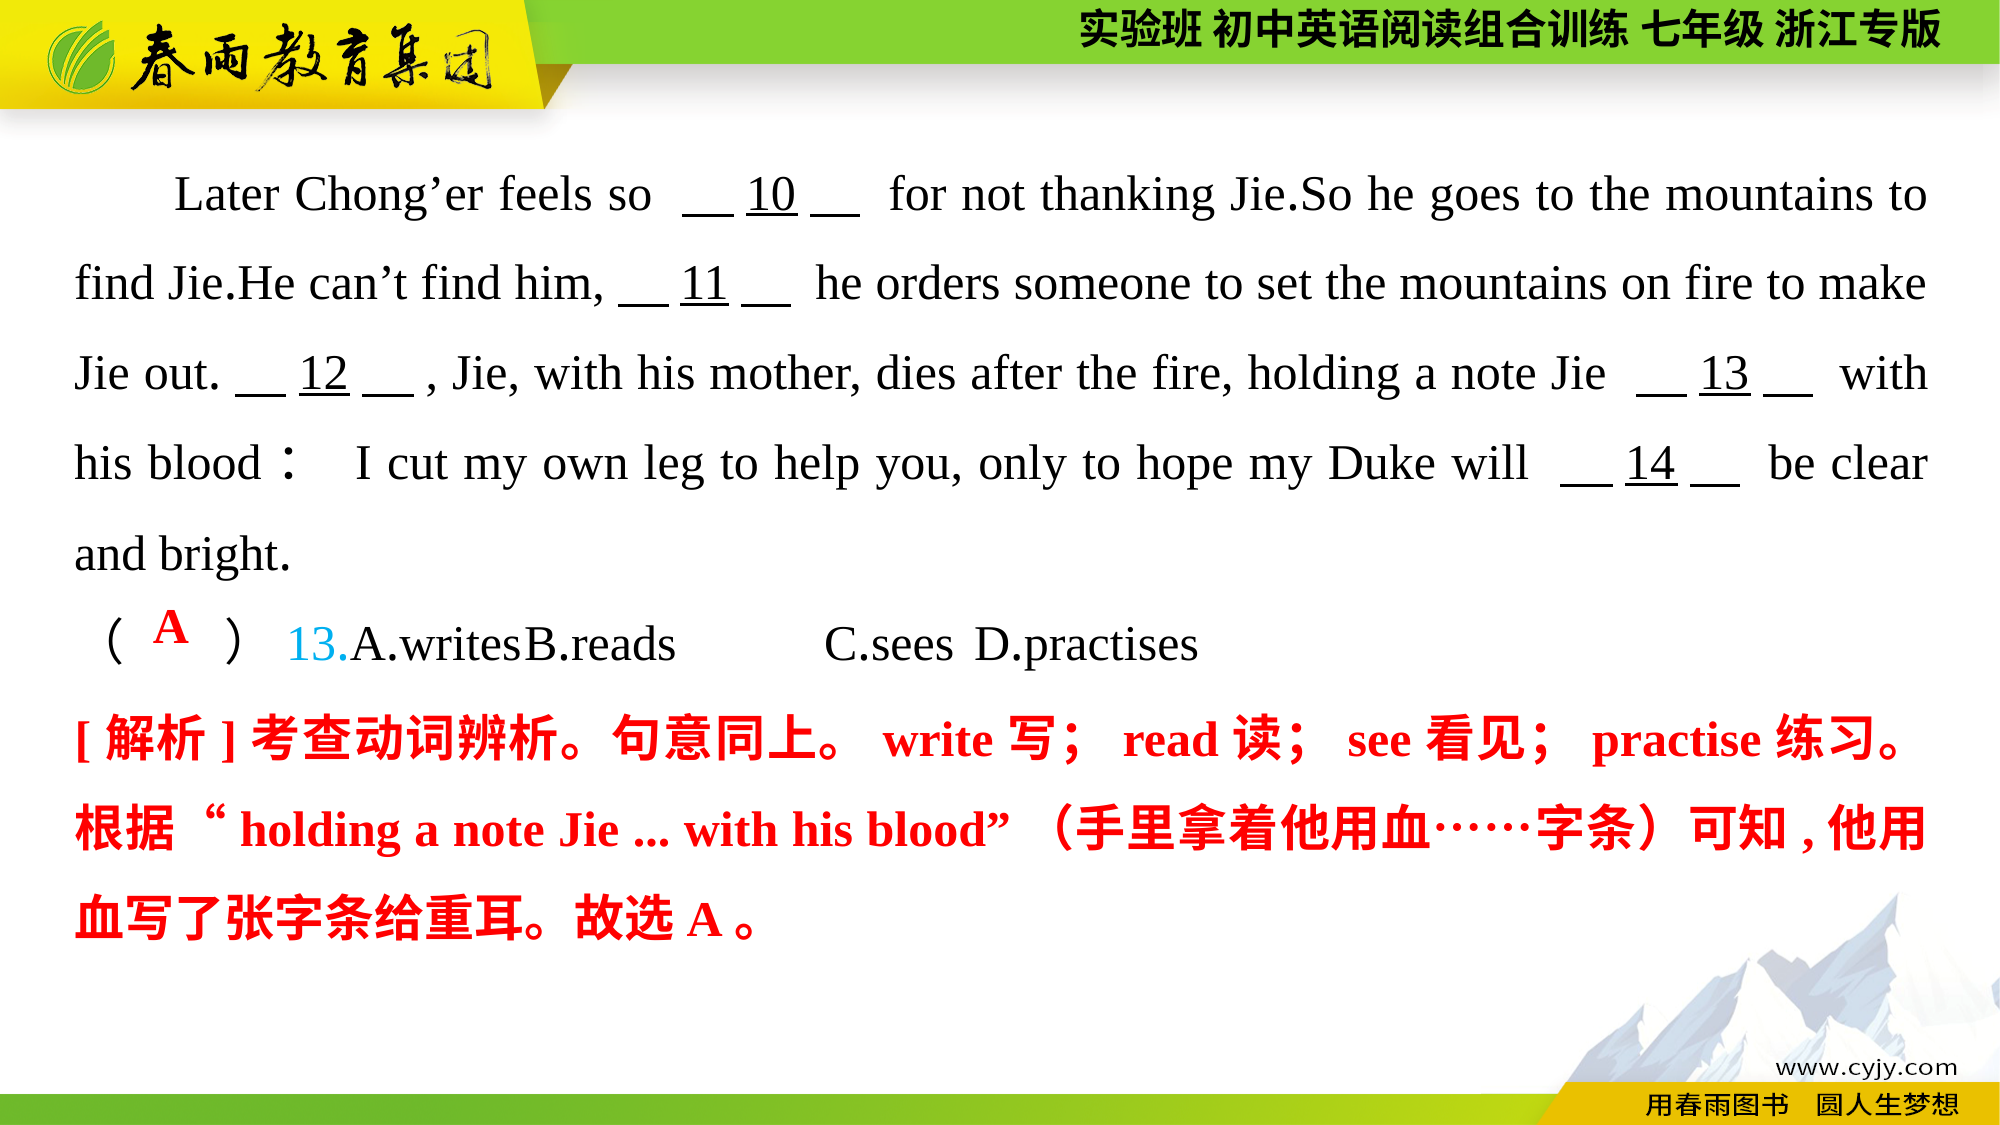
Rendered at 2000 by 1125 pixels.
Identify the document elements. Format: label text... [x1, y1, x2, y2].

text_box A [138, 586, 204, 661]
picture [0, 0, 2000, 1125]
list Later Chong’er feels so 10 for not thanking Jie.So he goes to the mountains to find Jie.He can’t find him, 11 he orders someone to set the mountains on fire to make Jie out. 12 , Jie, with his mother, dies after the fire, holding a note Jie 13 with his blood： I cut my own leg to help you, only to hope my Duke will 14 be clear and bright. （ ）13.A.writes B.reads C.sees D.practises [59, 122, 1944, 668]
text_box [解析]考查动词辨析。句意同上。write写；read读；see看见；practise练习。根据“holding a note Jie ... with his blood”（手里拿着他用血……字条）可知,他用血写了张字条给重耳。故选A。 [59, 668, 1944, 954]
